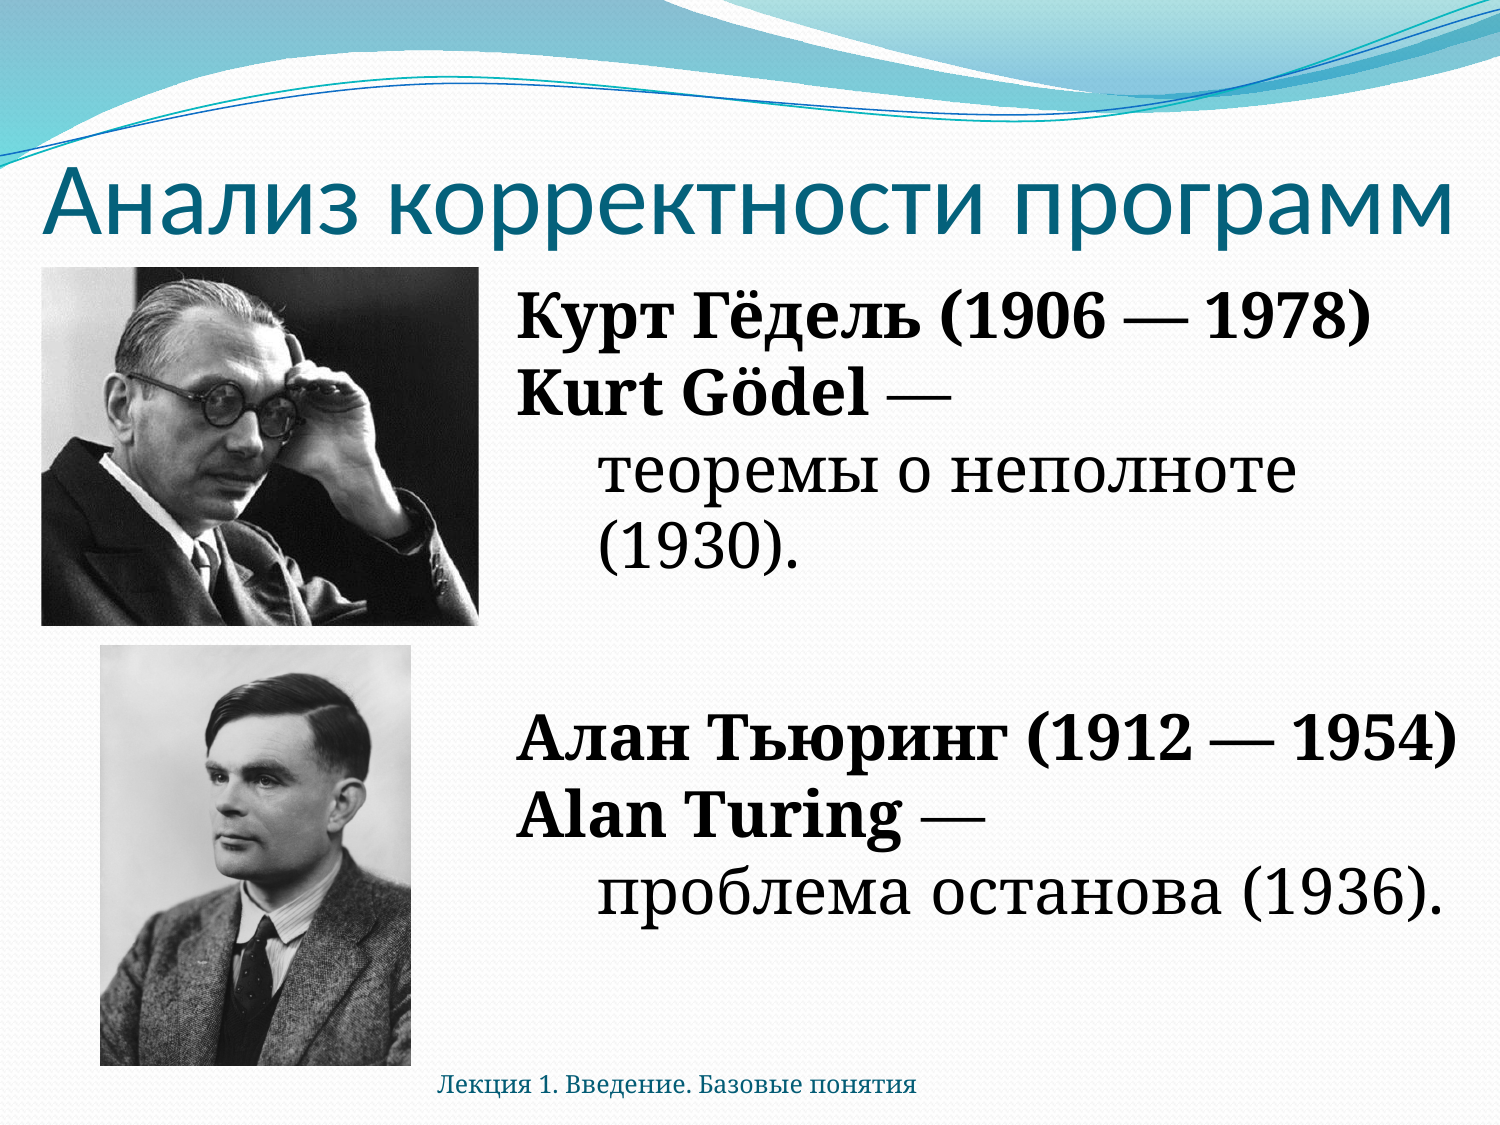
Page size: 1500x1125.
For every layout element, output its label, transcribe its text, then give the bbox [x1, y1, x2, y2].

footer Лекция 1. Введение. Базовые понятия [437, 1042, 988, 1103]
title Анализ корректности программ [17, 67, 1483, 256]
picture [100, 644, 412, 1067]
list Курт Гёдель (1906 — 1978) Kurt Gödel — теоремы о неполноте (1930). Алан Тьюринг (1912 — 1954) Alan Turing — проблема останова (1936). [501, 267, 1483, 1071]
picture [40, 266, 479, 627]
